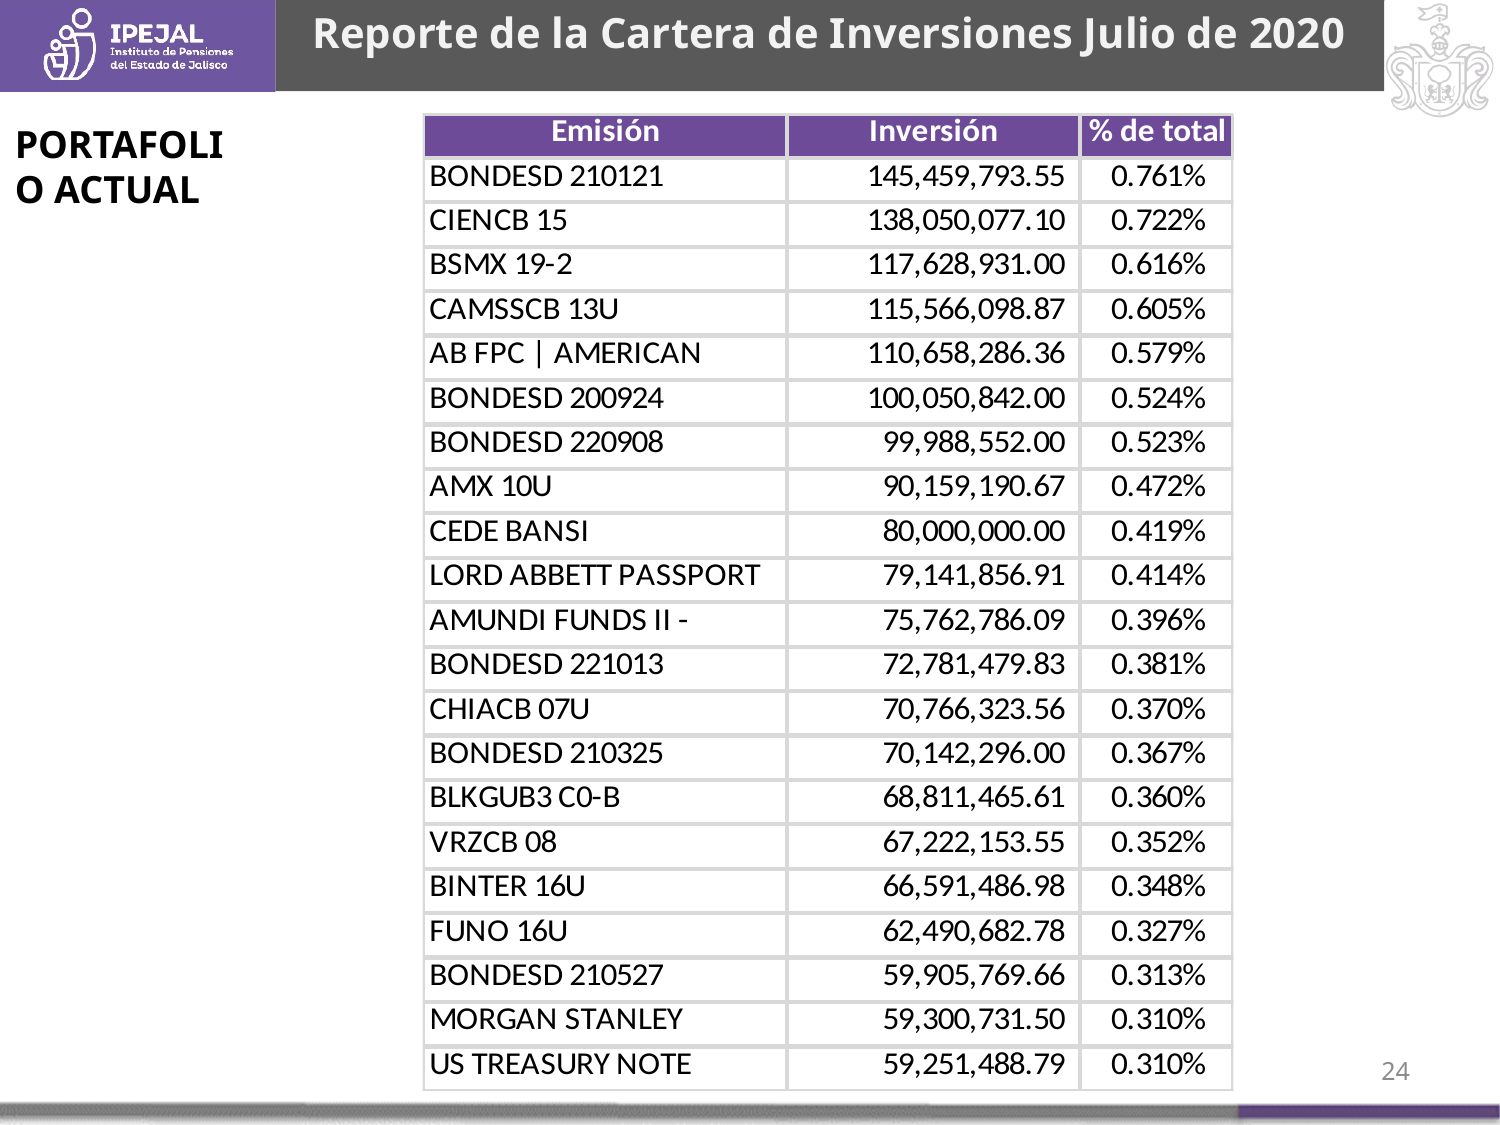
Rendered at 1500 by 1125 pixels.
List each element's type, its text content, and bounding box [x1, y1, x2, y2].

text_box Reporte de la Cartera de Inversiones Julio de 2020 [274, 0, 1384, 95]
picture [0, 0, 274, 92]
slide_number 23 [1074, 1042, 1425, 1103]
picture [0, 1096, 1500, 1125]
text_box PORTAFOLIO ACTUAL [0, 113, 254, 219]
picture [422, 113, 1236, 1094]
